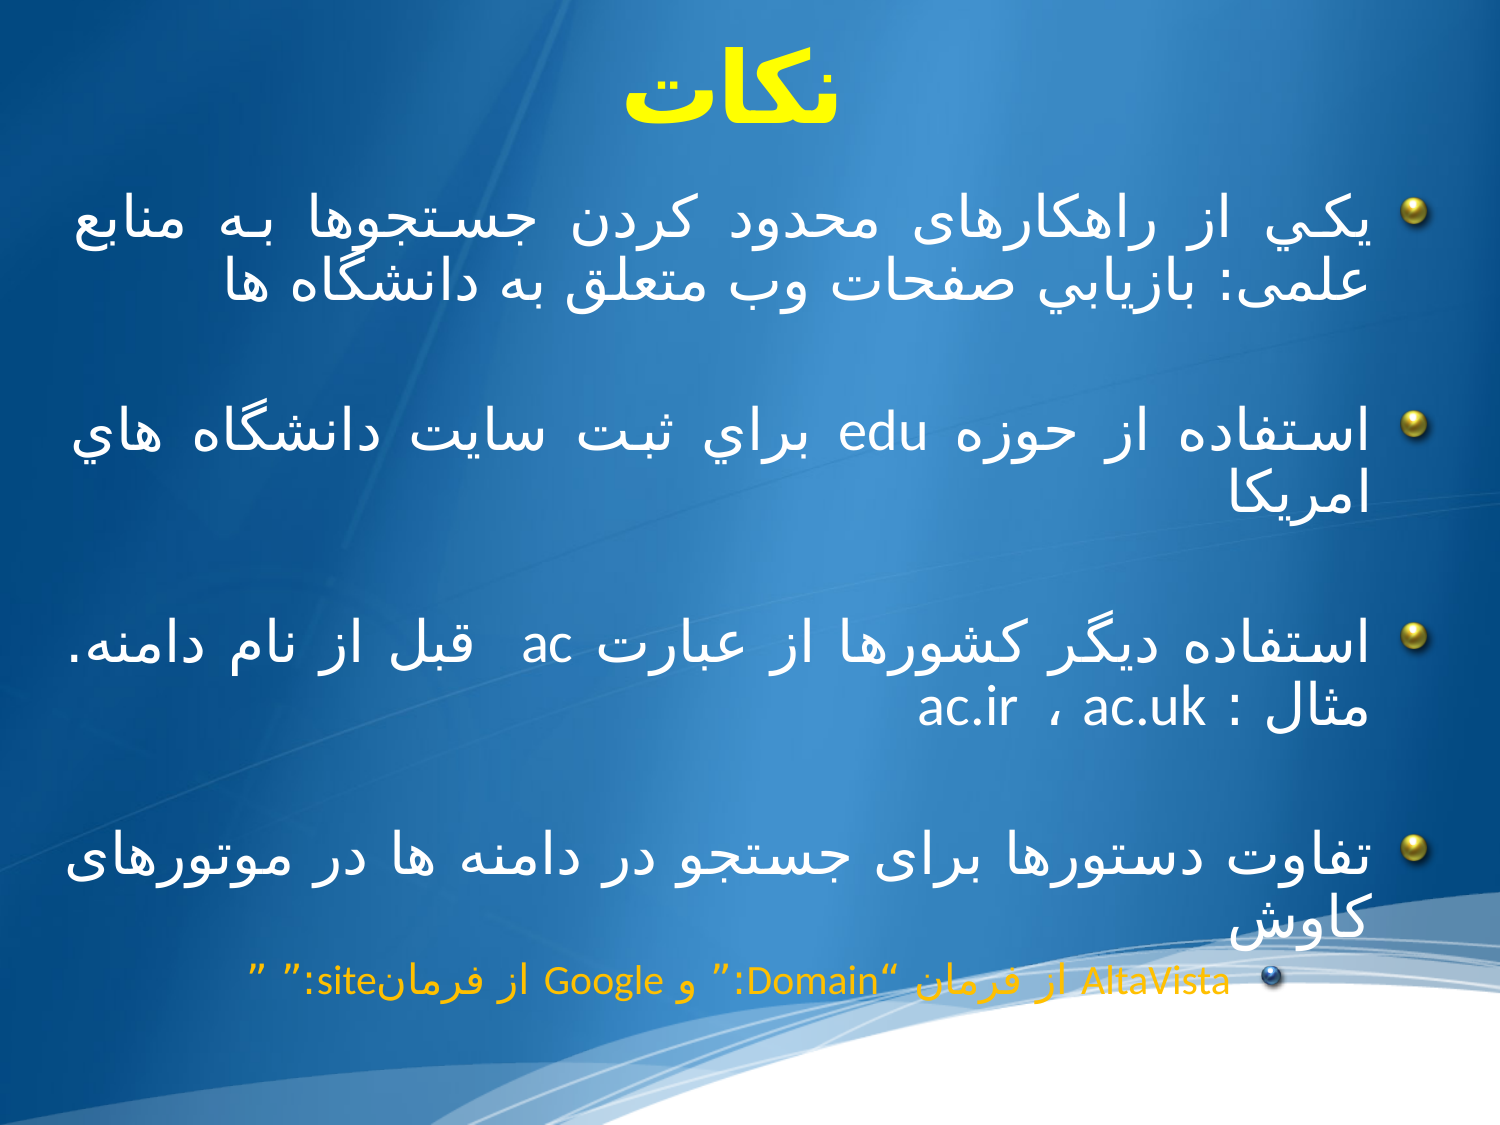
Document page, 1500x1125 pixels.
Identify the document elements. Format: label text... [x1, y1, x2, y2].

list يکي از راهکارهای محدود کردن جستجوها به منابع علمی: بازيابي صفحات وب متعلق به دانشگاه ها استفاده از حوزه edu براي ثبت سايت دانشگاه هاي امريکا استفاده دیگر کشورها از عبارت ac قبل از نام دامنه. مثال : ac.ir ، ac.uk تفاوت دستورها برای جستجو در دامنه ها در موتورهای کاوش AltaVista از فرمان “Domain:” و Google از فرمانsite:” ” [62, 187, 1438, 595]
picture [0, 0, 1500, 1125]
title نکات [62, 37, 1438, 163]
